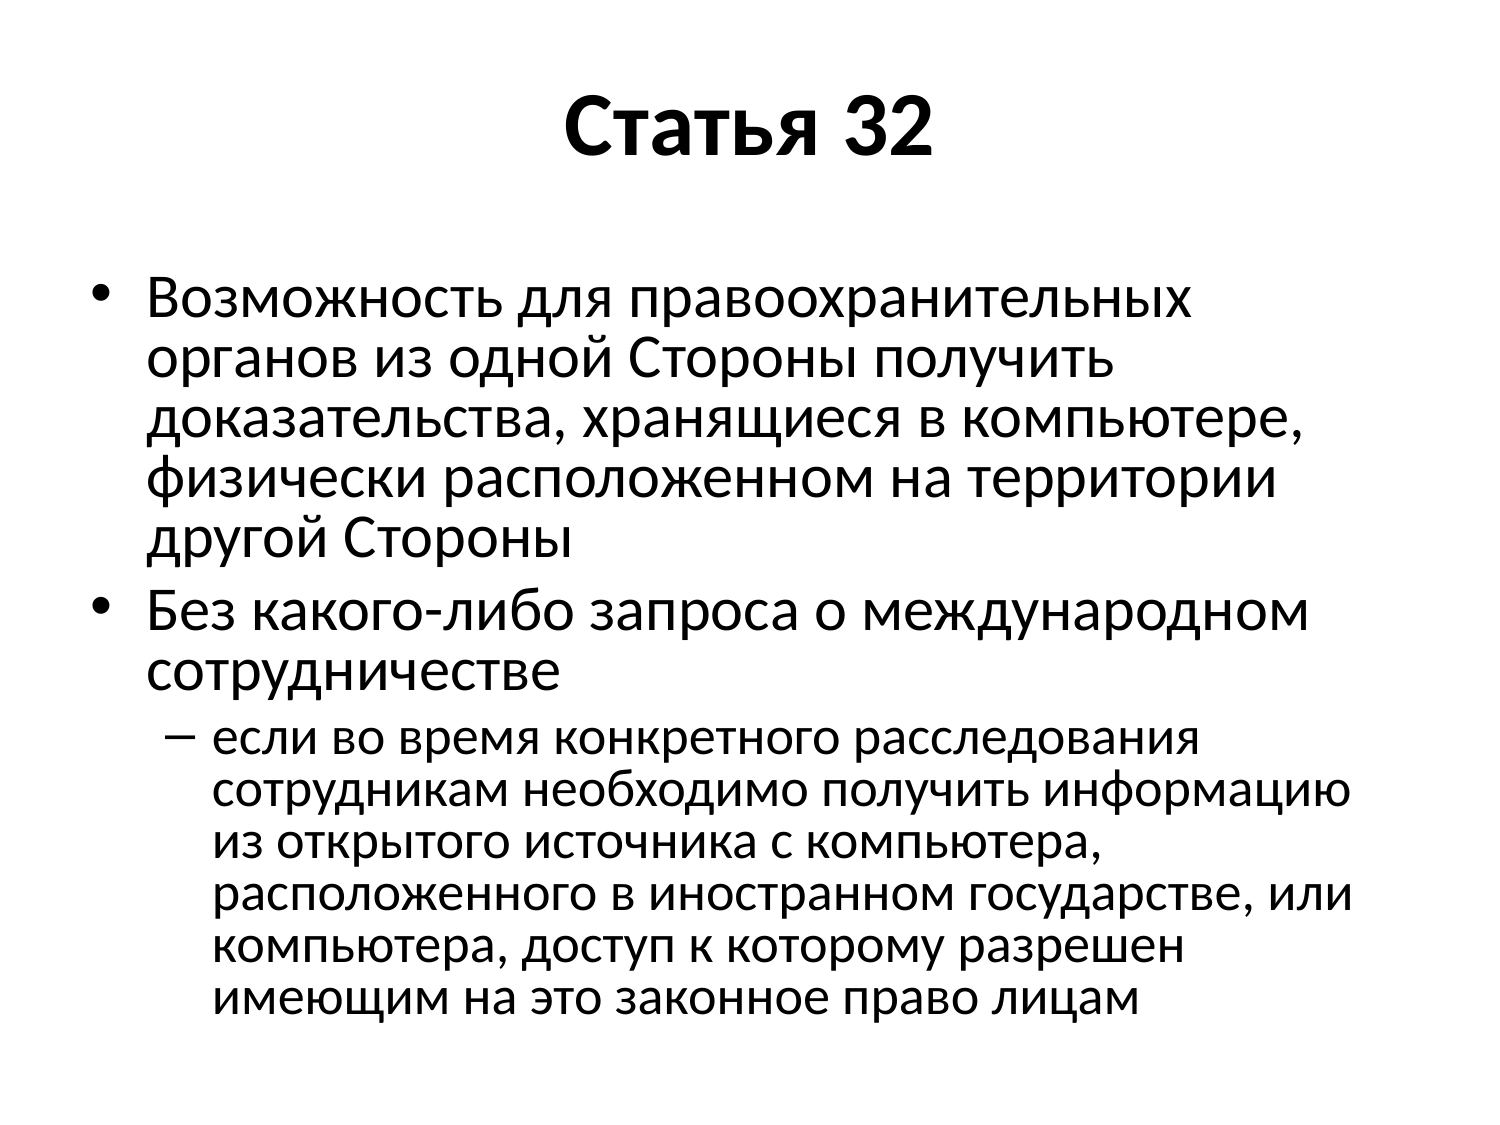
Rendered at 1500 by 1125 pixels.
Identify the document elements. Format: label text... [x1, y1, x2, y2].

list Возможность для правоохранительных органов из одной Стороны получить доказательства, хранящиеся в компьютере, физически расположенном на территории другой Стороны Без какого-либо запроса о международном сотрудничестве если во время конкретного расследования сотрудникам необходимо получить информацию из открытого источника с компьютера, расположенного в иностранном государстве, или компьютера, доступ к которому разрешен имеющим на это законное право лицам [75, 262, 1425, 1005]
title Статья 32 [75, 45, 1425, 206]
